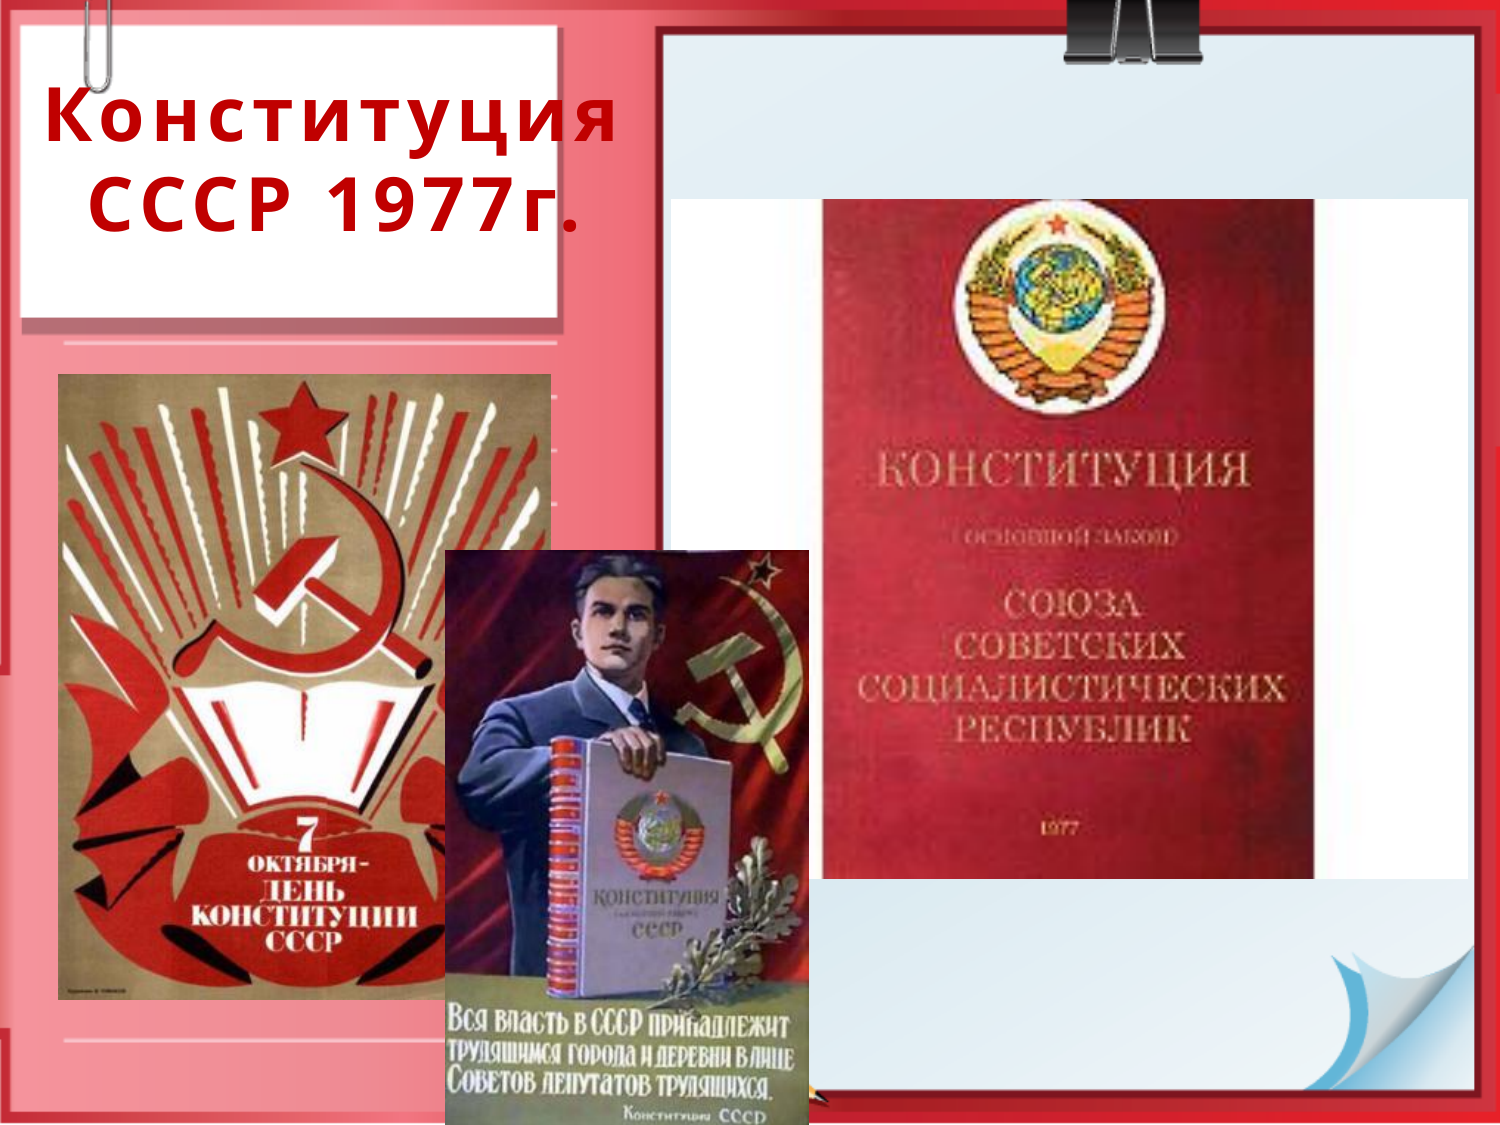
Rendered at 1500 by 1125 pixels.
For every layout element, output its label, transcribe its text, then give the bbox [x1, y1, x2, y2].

title Конституция СССР 1977г. [23, 58, 645, 317]
picture [0, 0, 1500, 1125]
